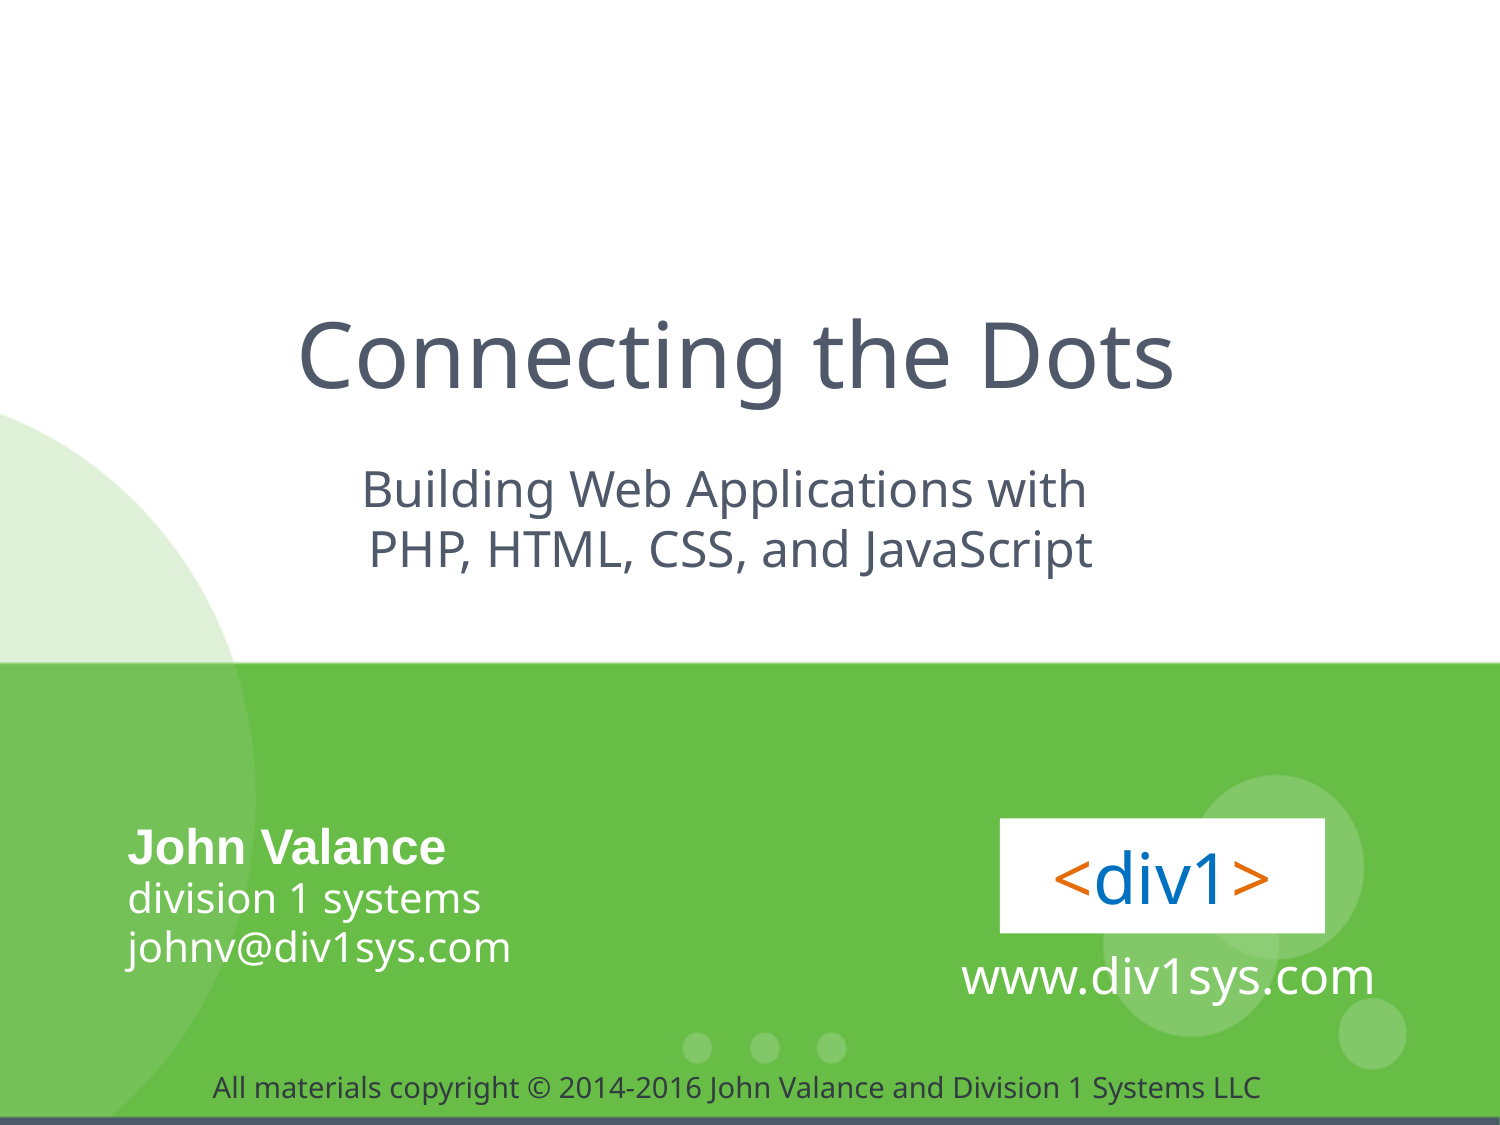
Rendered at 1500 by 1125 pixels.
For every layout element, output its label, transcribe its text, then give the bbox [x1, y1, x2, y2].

picture [0, 0, 1500, 1125]
text_box John Valance division 1 systems johnv@div1sys.com [112, 818, 713, 1000]
text_box www.div1sys.com [887, 936, 1450, 1012]
subtitle Building Web Applications with PHP, HTML, CSS, and JavaScript [212, 449, 1263, 601]
text_box All materials copyright © 2014-2016 John Valance and Division 1 Systems LLC [174, 1062, 1300, 1113]
title Connecting the Dots [112, 237, 1401, 467]
text_box <div1> [999, 818, 1325, 934]
